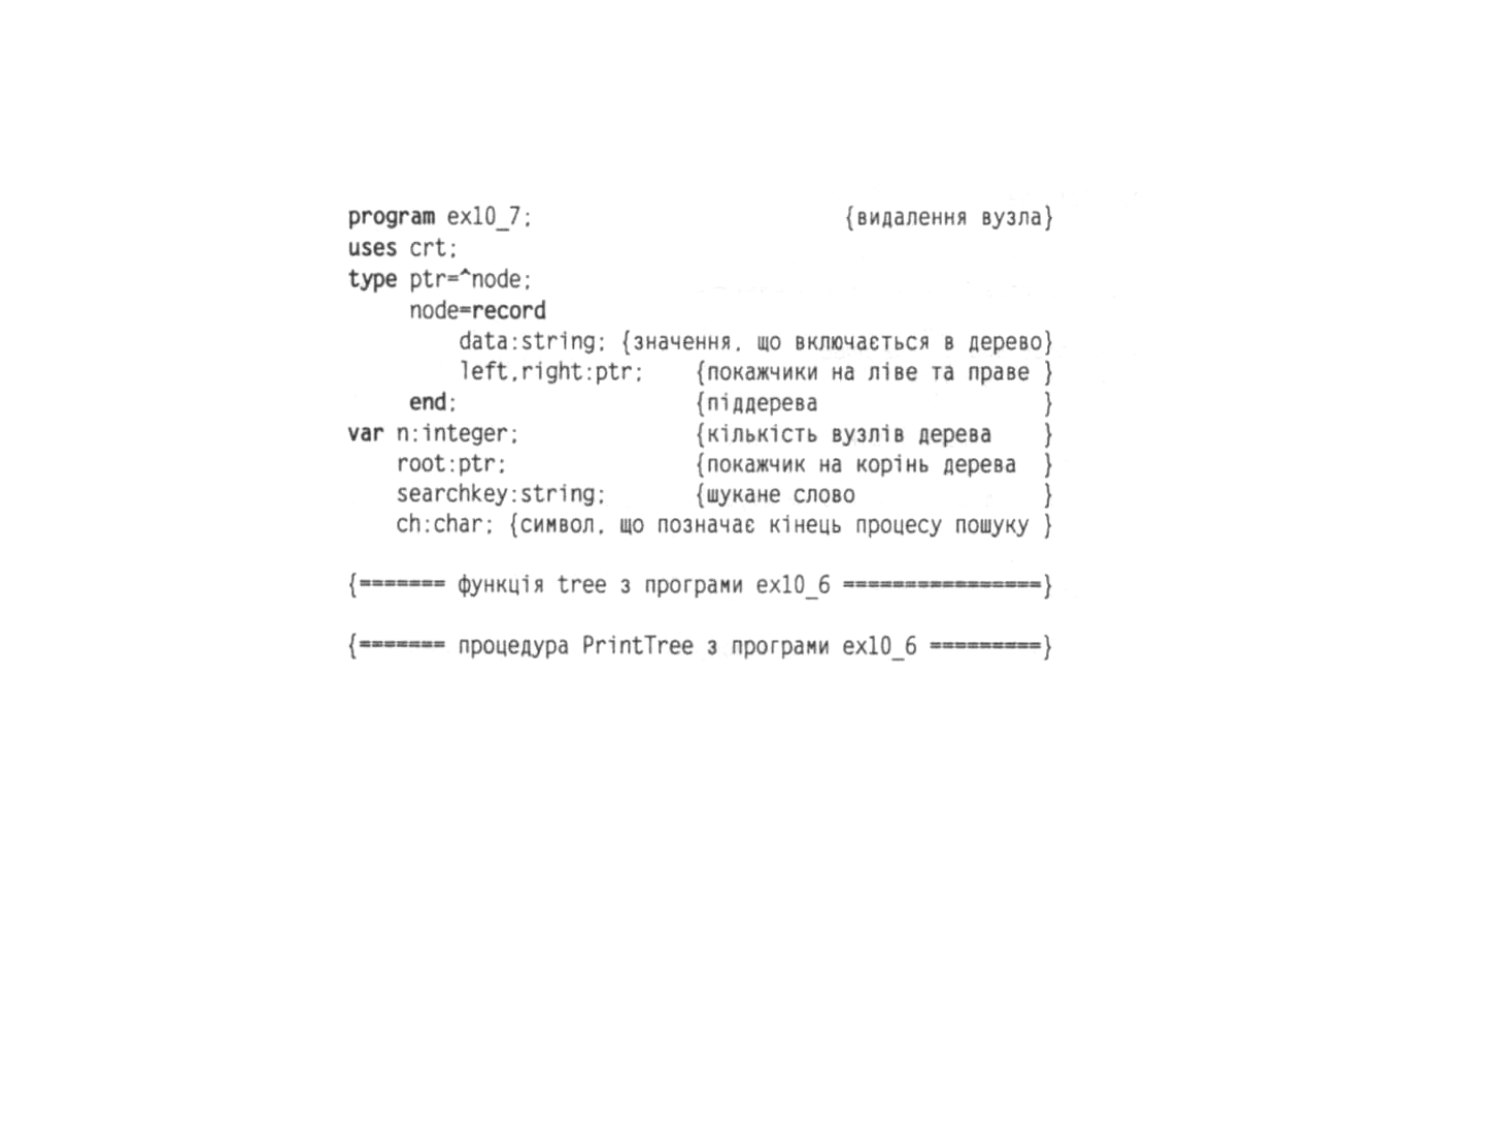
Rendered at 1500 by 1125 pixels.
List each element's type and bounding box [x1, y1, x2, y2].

picture [336, 184, 1146, 681]
